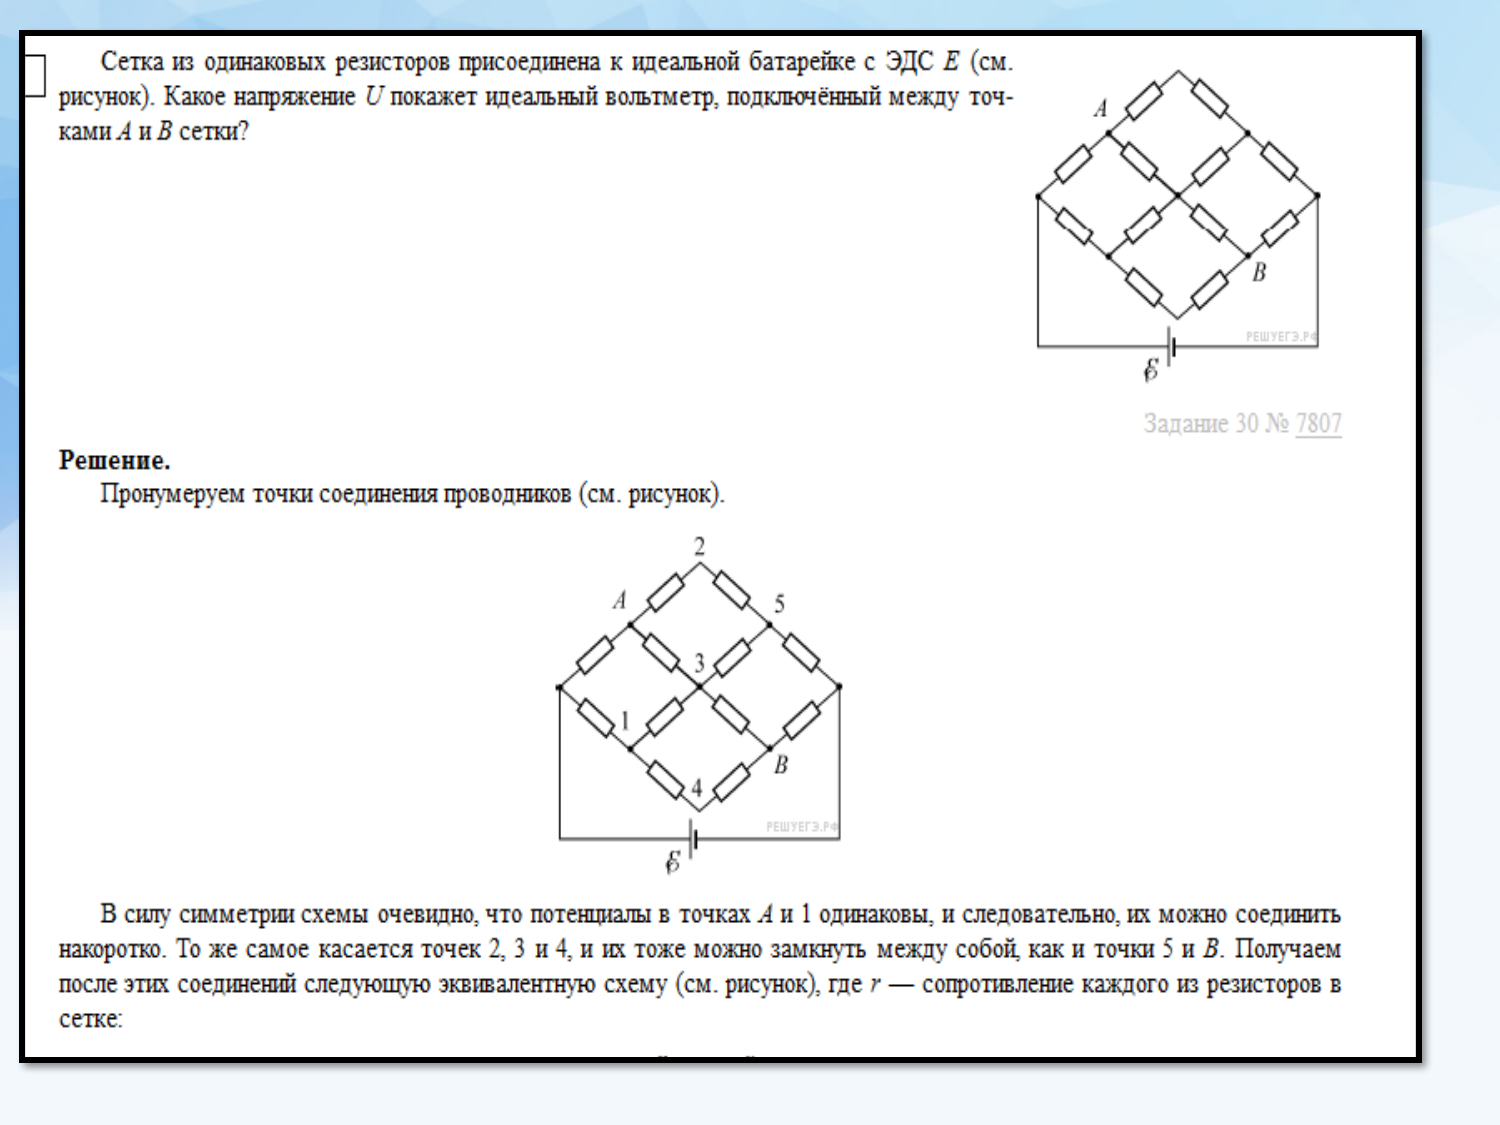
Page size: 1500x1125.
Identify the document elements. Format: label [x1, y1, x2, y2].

list [25, 36, 1416, 1058]
picture [0, 0, 1500, 1125]
